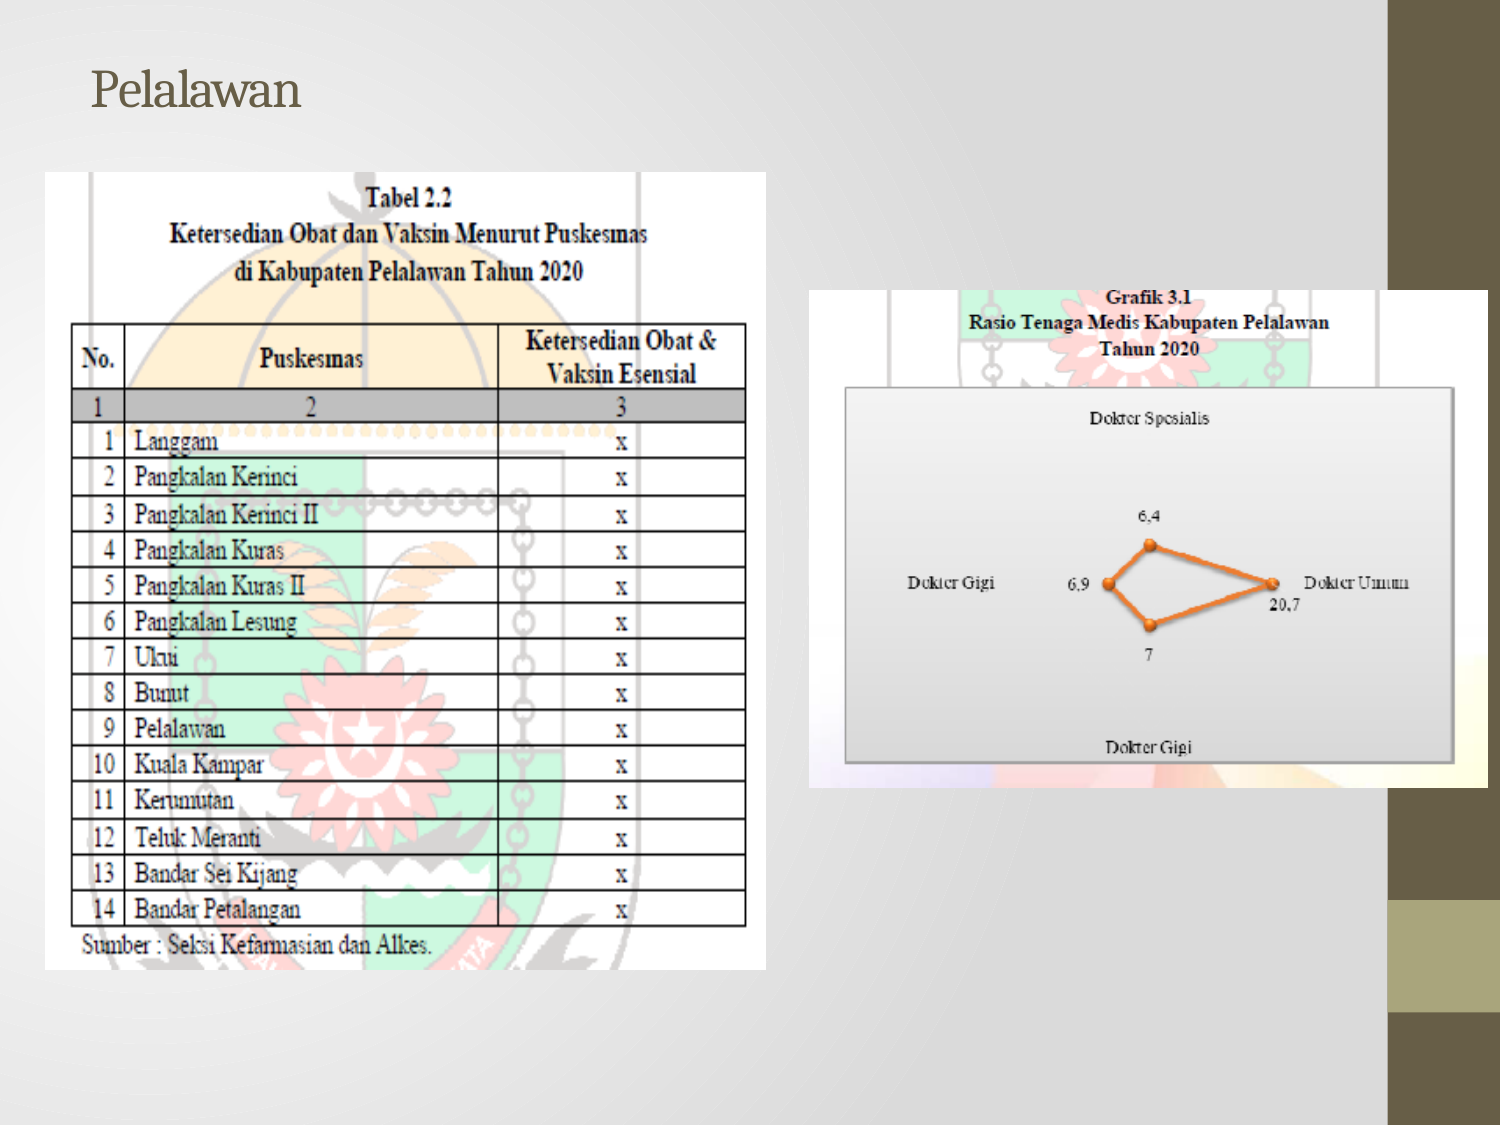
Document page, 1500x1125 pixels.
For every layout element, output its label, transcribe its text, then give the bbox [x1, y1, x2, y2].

title Pelalawan [75, 45, 998, 126]
picture [808, 290, 1488, 789]
picture [44, 172, 767, 970]
